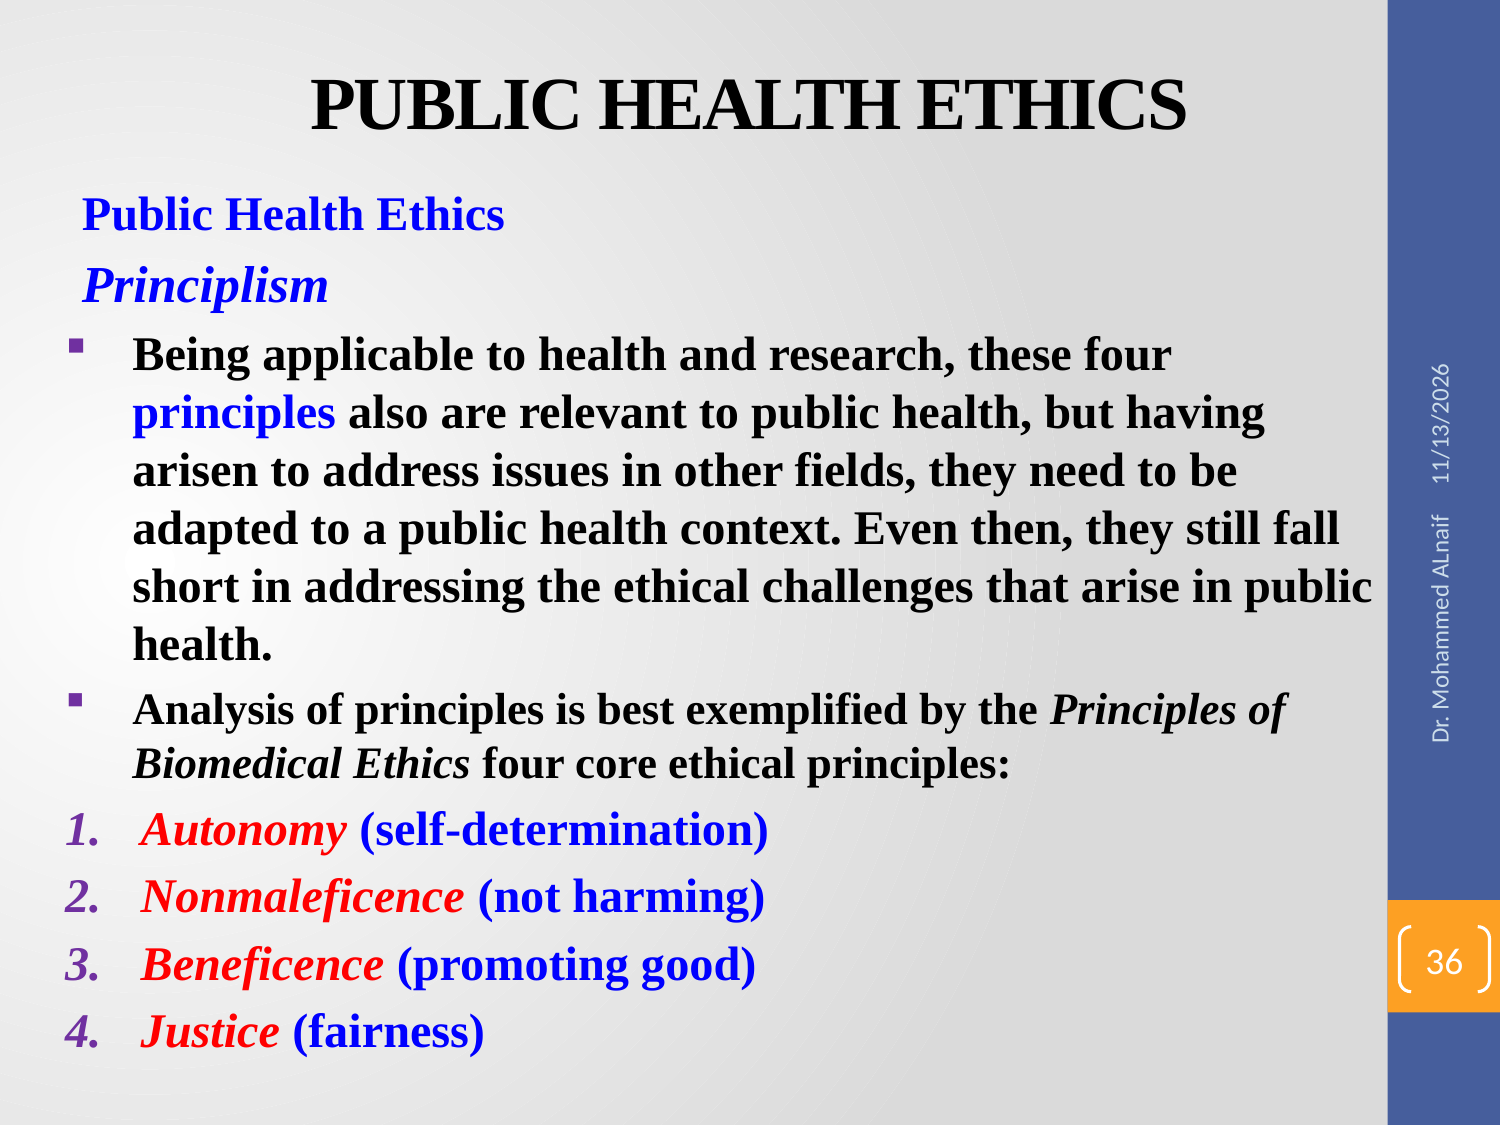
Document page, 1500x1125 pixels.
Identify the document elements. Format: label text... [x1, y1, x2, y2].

title PUBLIC HEALTH ETHICS [75, 37, 1425, 163]
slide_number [1408, 100, 1469, 500]
list Public Health Ethics Principlism Being applicable to health and research, these four principles also are relevant to public health, but having arisen to address issues in other fields, they need to be adapted to a public health context. Even then, they still fall short in addressing the ethical challenges that arise in public health. Analysis of principles is best exemplified by the Principles of Biomedical Ethics four core ethical principles: Autonomy (self-determination) Nonmaleficence (not harming) Beneficence (promoting good) Justice (fairness) [50, 174, 1400, 1075]
footer Dr. Mohammed ALnaif [1408, 500, 1469, 889]
slide_number 36 [1400, 925, 1492, 994]
